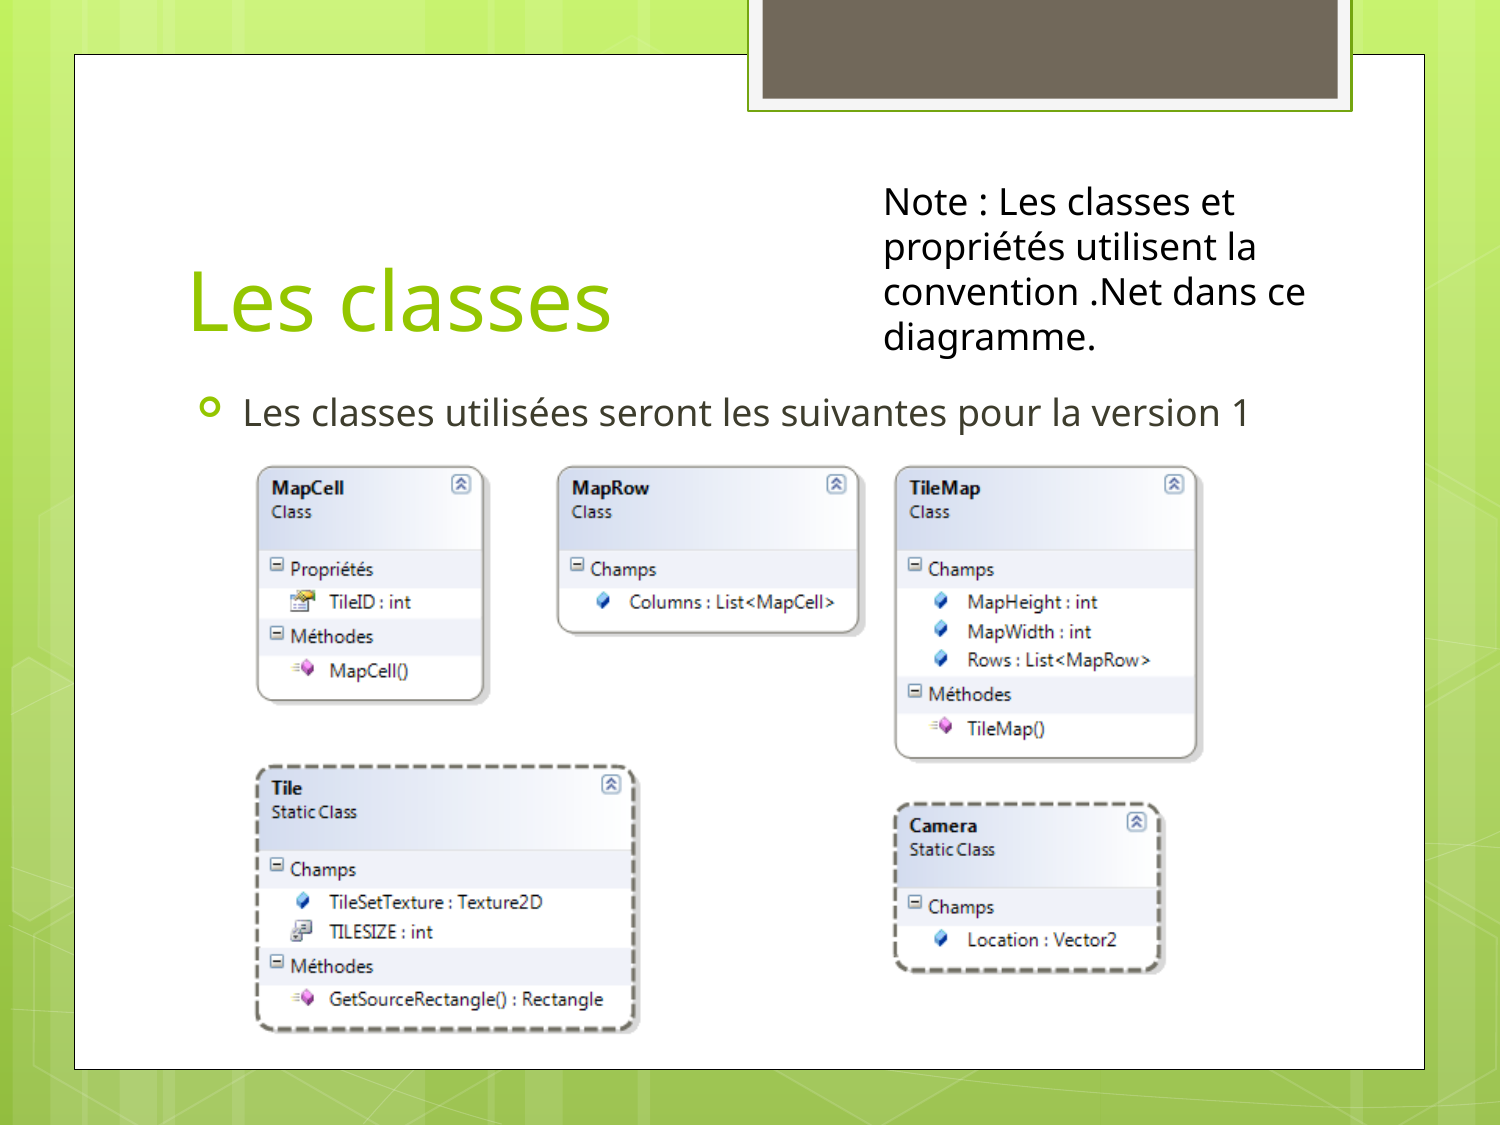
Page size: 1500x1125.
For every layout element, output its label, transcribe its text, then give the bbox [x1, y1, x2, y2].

title Les classes [171, 168, 1324, 357]
list Les classes utilisées seront les suivantes pour la version 1 [171, 381, 1283, 957]
picture [241, 451, 1210, 1043]
text_box Note : Les classes et propriétés utilisent la convention .Net dans ce diagramme. [868, 170, 1359, 366]
